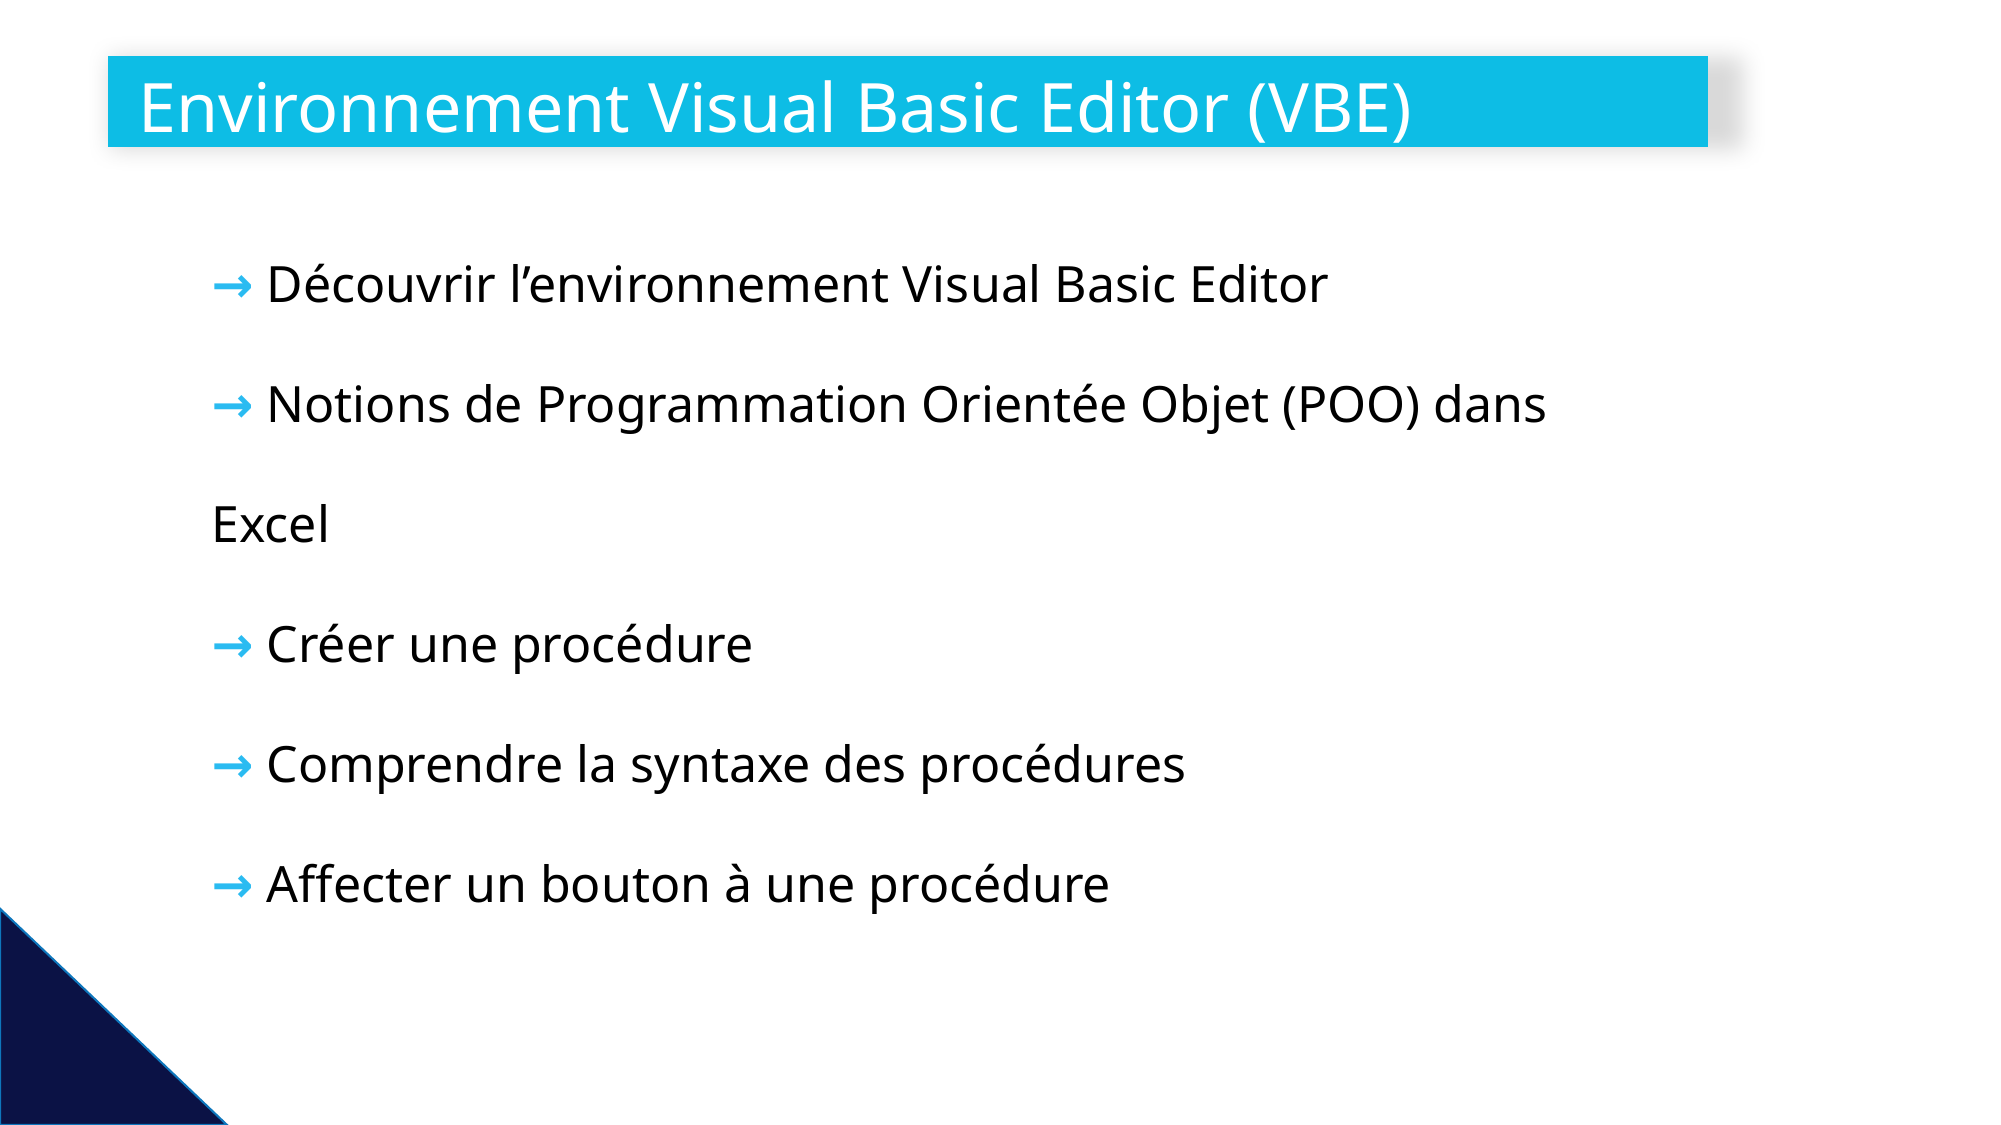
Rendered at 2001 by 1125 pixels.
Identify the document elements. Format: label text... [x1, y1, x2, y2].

text_box [0, 907, 229, 1125]
text_box → Découvrir l’environnement Visual Basic Editor → Notions de Programmation Orientée Objet (POO) dans Excel → Créer une procédure → Comprendre la syntaxe des procédures → Affecter un bouton à une procédure [196, 185, 1596, 920]
title Environnement Visual Basic Editor (VBE) [108, 56, 1708, 147]
